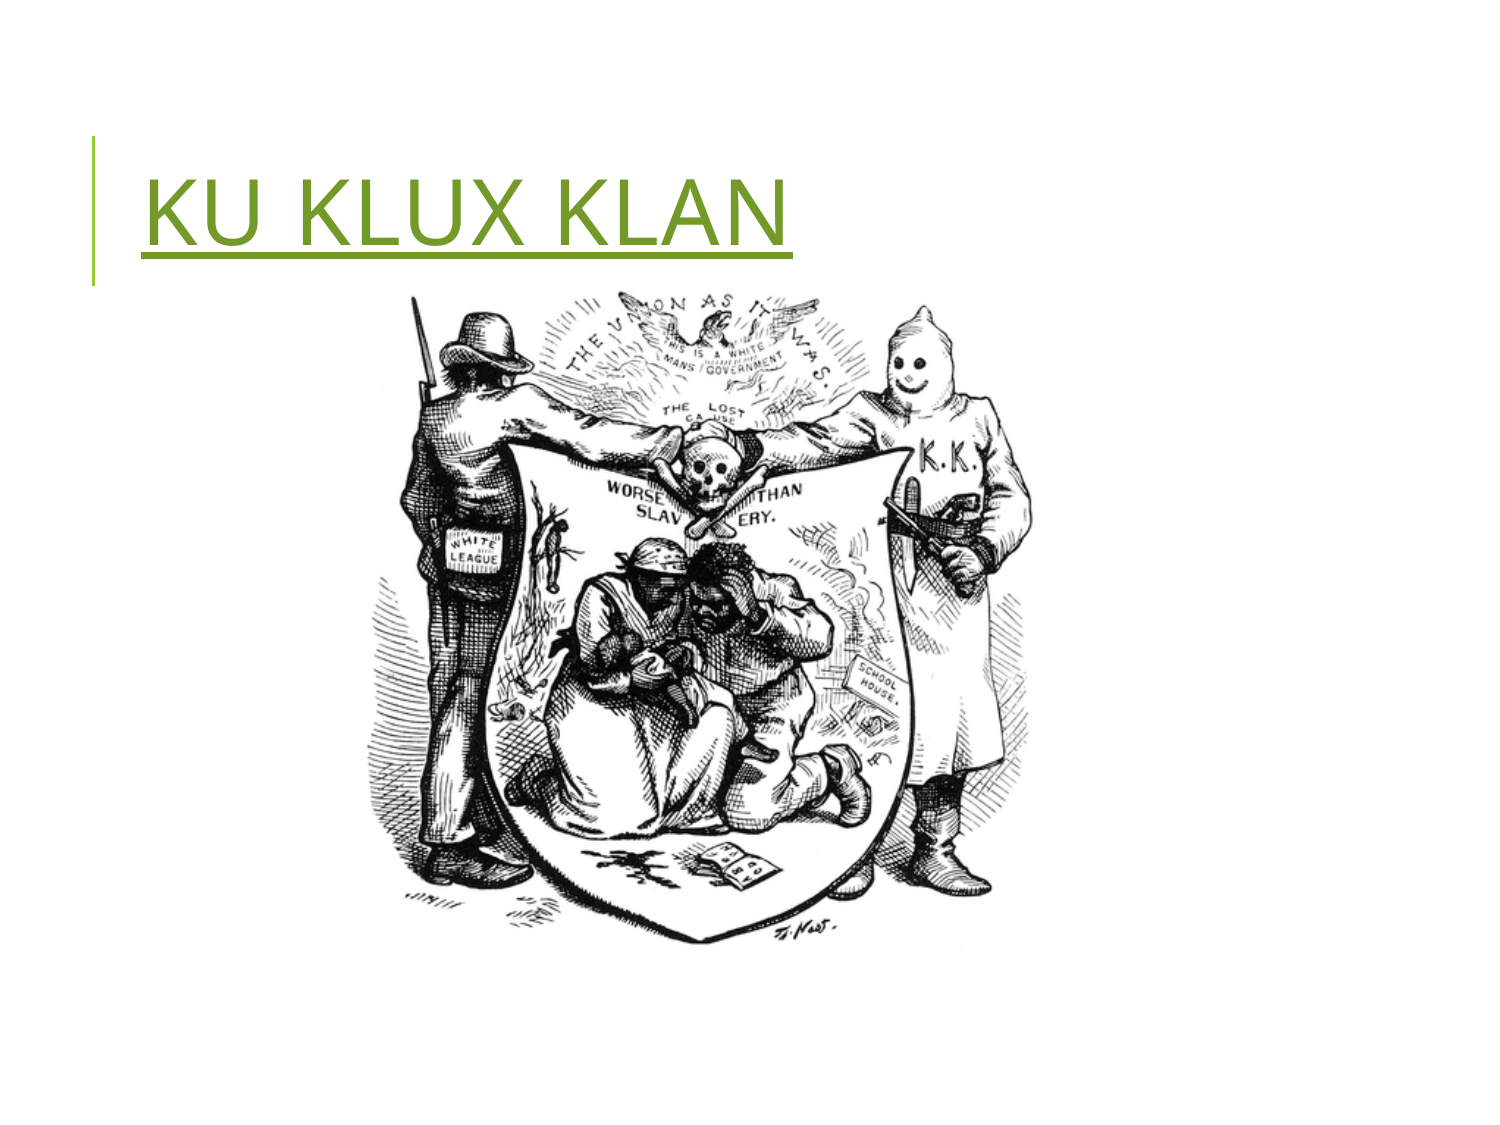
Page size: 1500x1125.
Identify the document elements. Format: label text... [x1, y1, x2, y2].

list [237, 287, 1162, 948]
title Ku klux klan [126, 96, 1322, 342]
